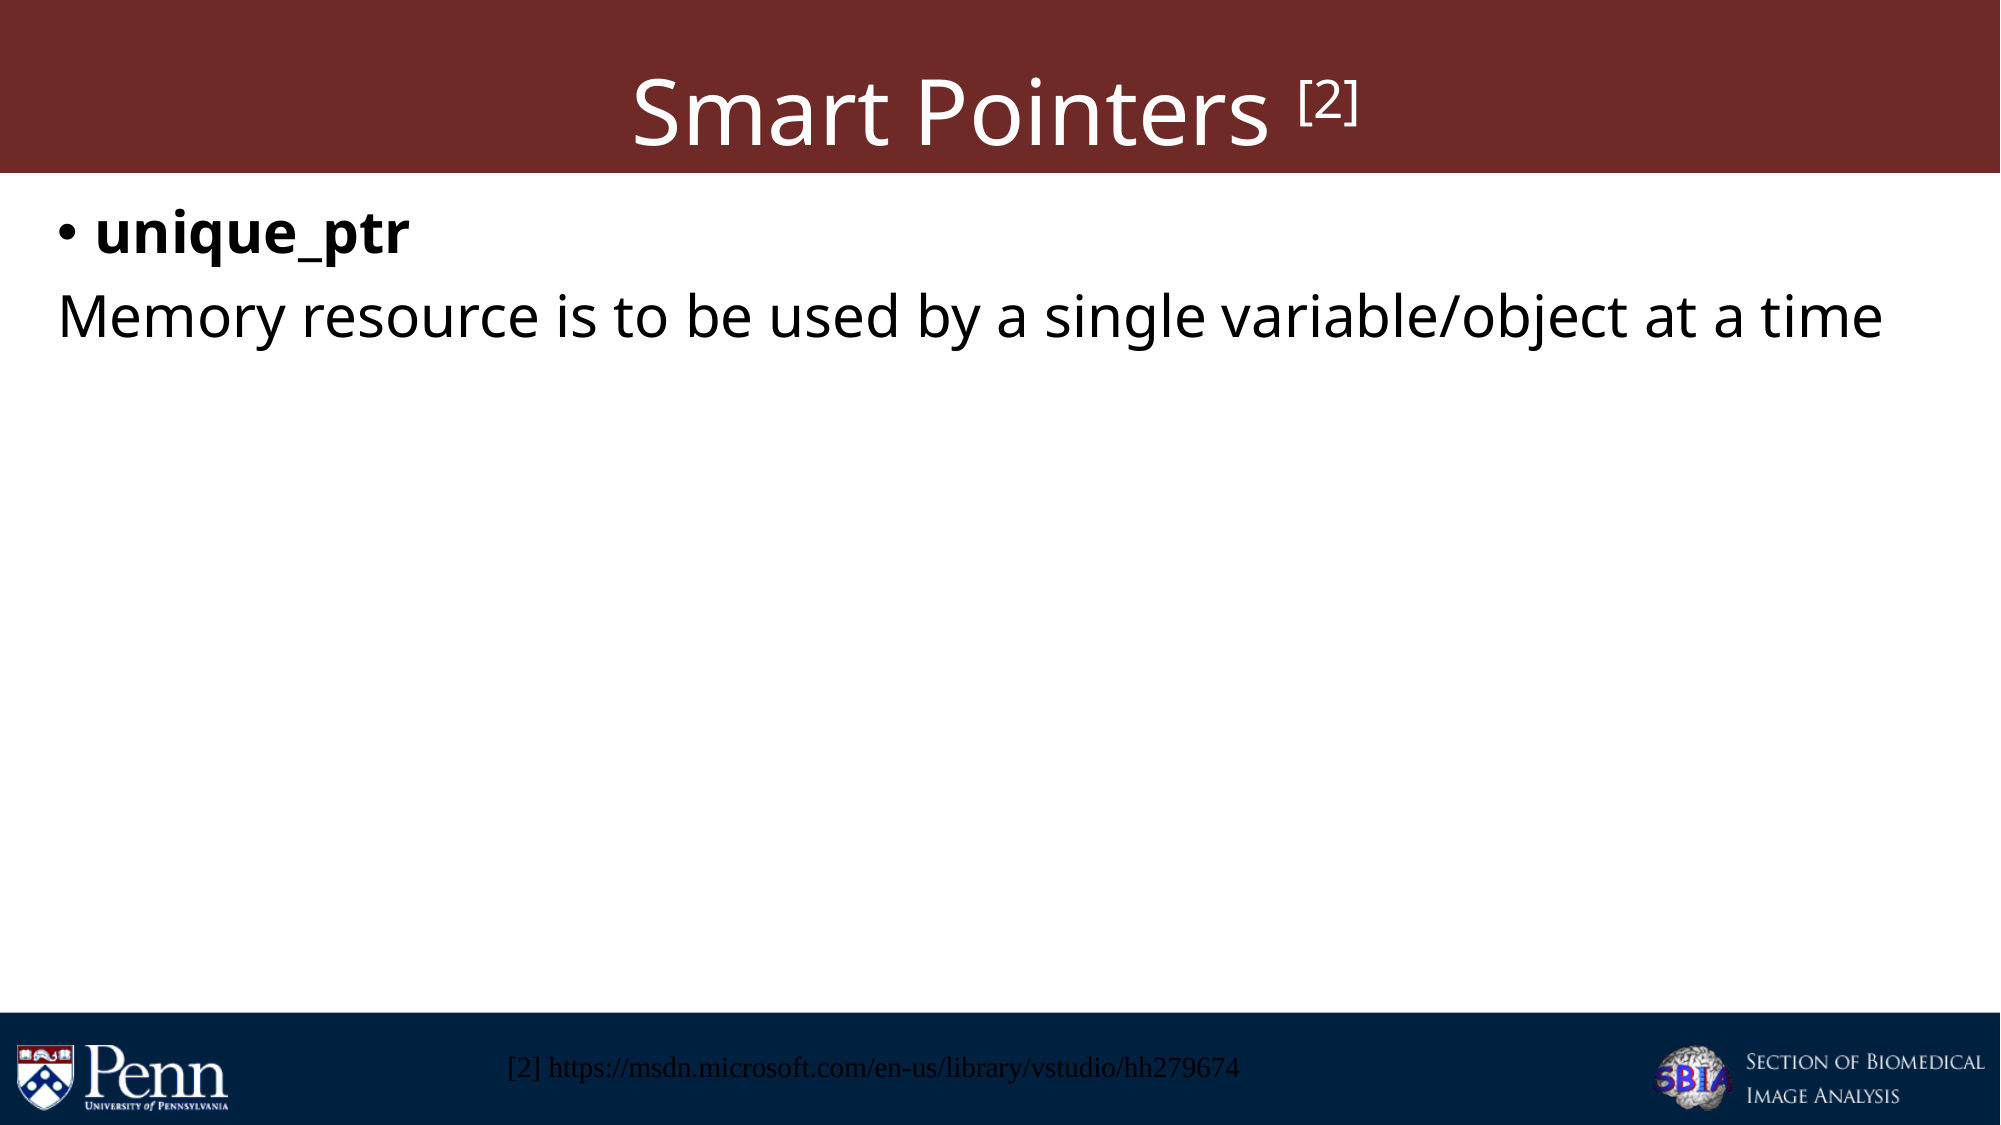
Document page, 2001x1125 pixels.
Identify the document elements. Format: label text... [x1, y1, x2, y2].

footer [2] https://msdn.microsoft.com/en-us/library/vstudio/hh279674 [262, 1035, 1485, 1096]
picture [1652, 1044, 1985, 1112]
picture [17, 1045, 228, 1111]
title Smart Pointers [2] [42, 0, 1952, 173]
list unique_ptr Memory resource is to be used by a single variable/object at a time [42, 195, 1952, 1009]
